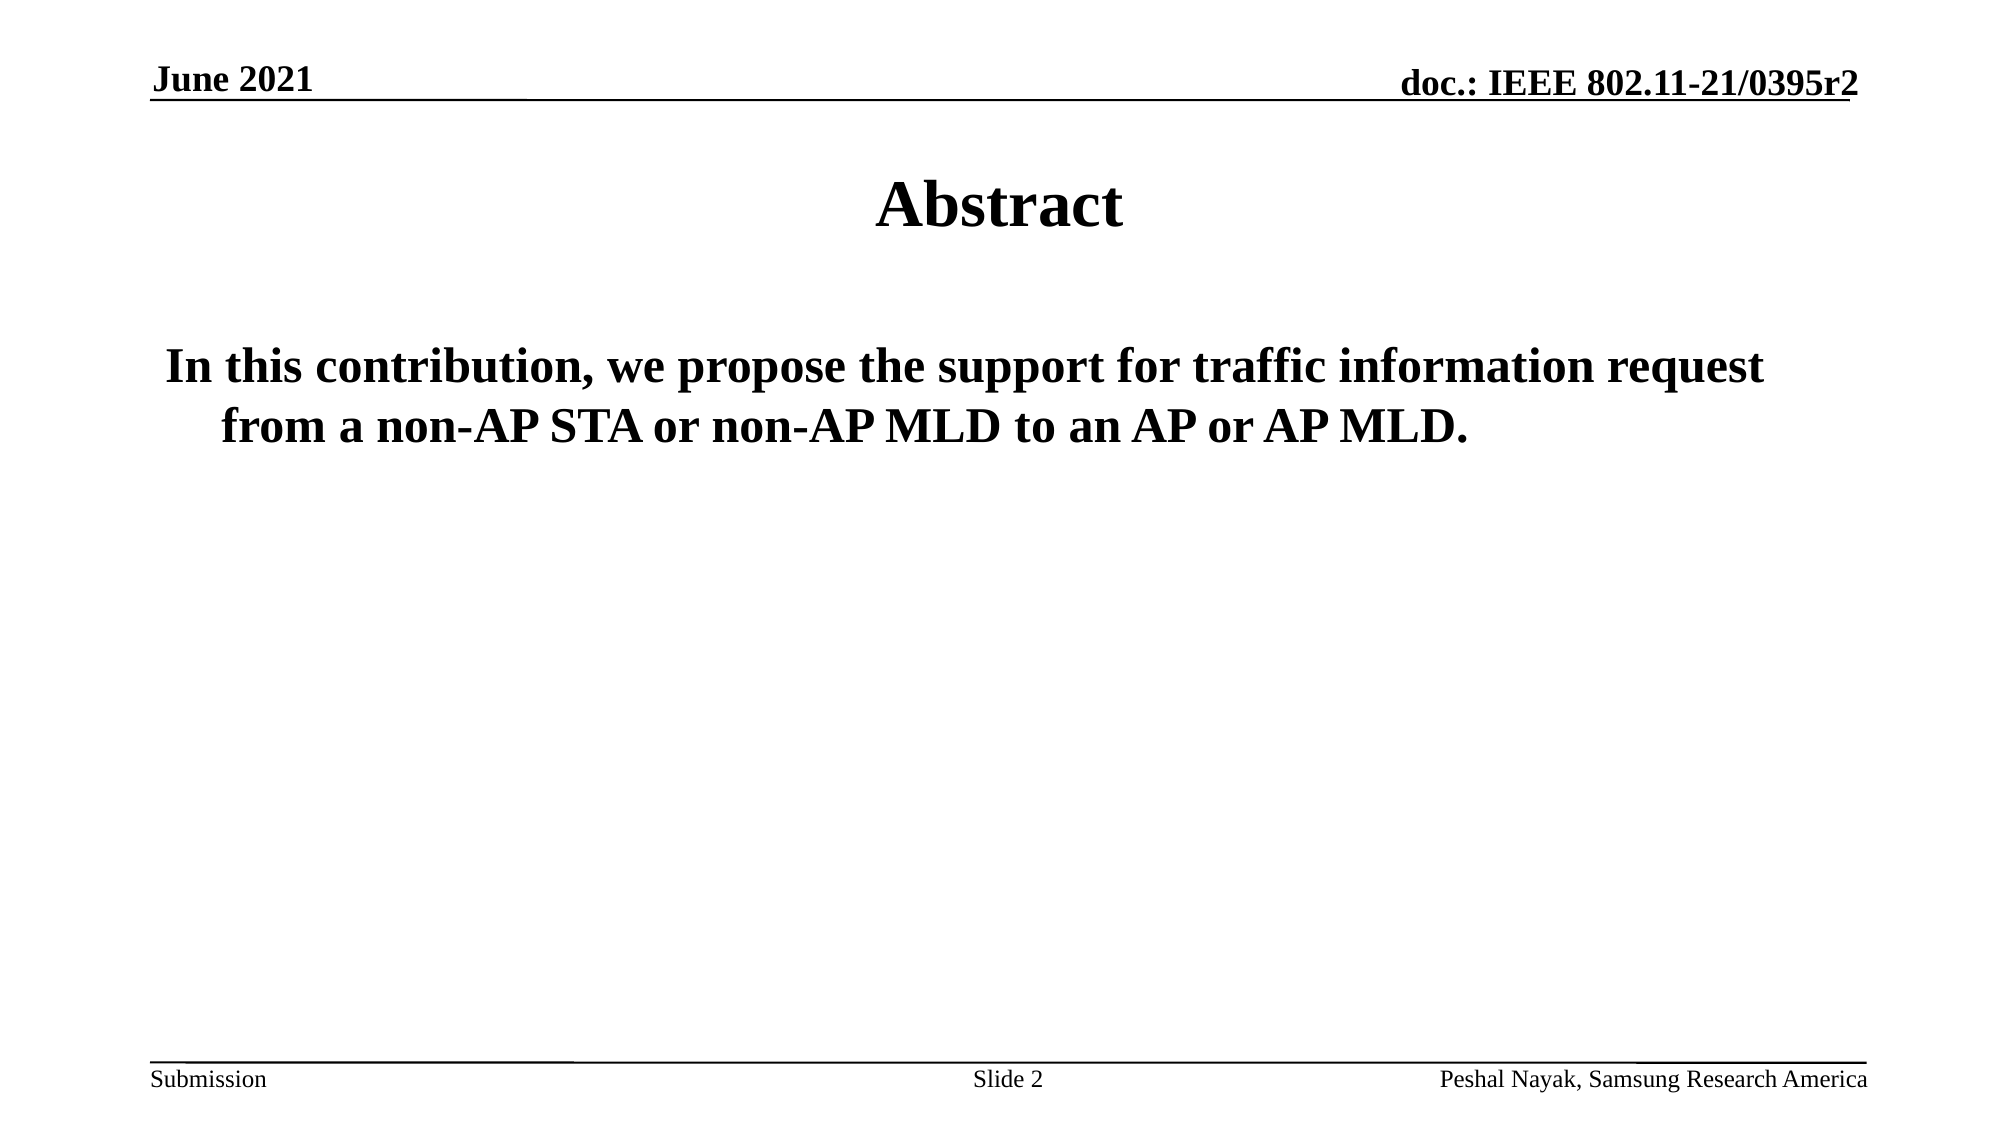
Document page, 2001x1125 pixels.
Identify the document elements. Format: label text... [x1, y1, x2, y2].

title Abstract [149, 112, 1850, 288]
list In this contribution, we propose the support for traffic information request from a non-AP STA or non-AP MLD to an AP or AP MLD. [149, 324, 1850, 1000]
footer Peshal Nayak, Samsung Research America [1171, 1061, 1869, 1093]
slide_number Slide 2 [950, 1061, 1067, 1123]
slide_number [152, 54, 563, 100]
